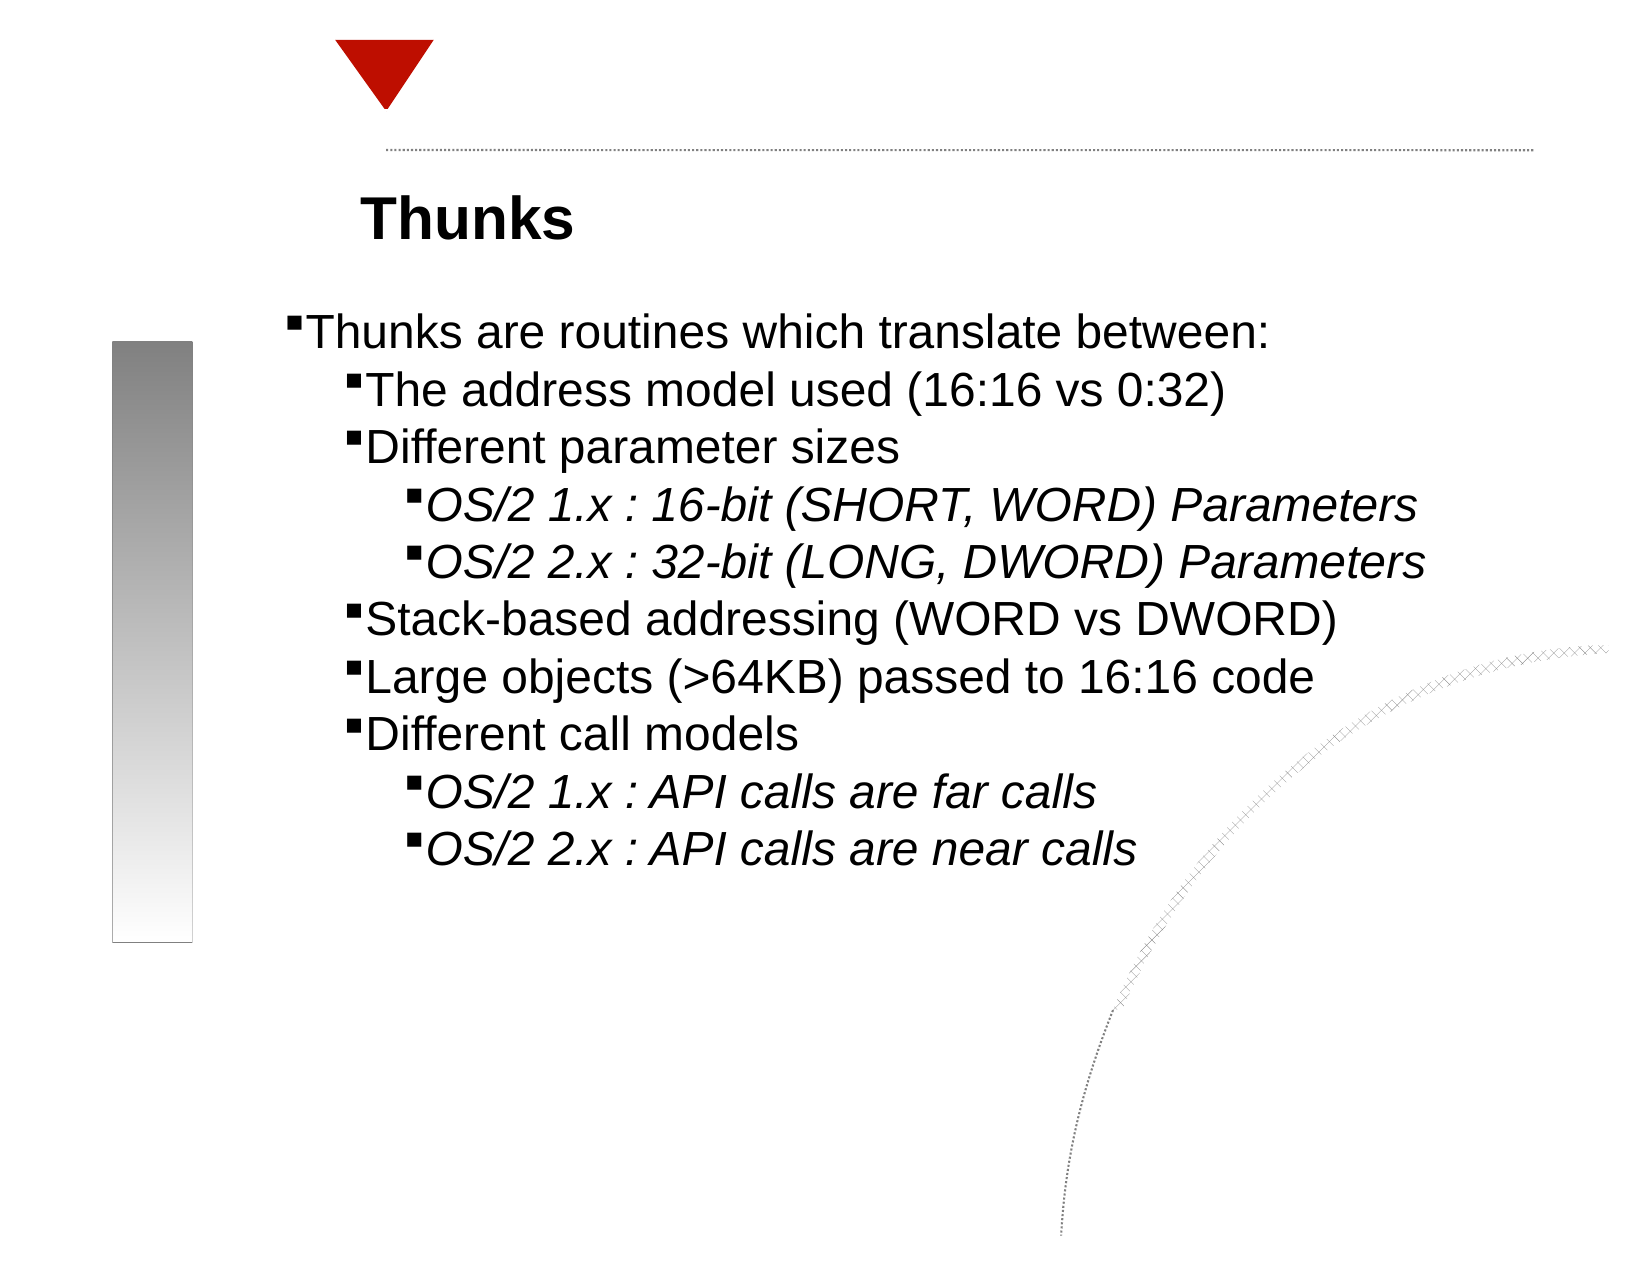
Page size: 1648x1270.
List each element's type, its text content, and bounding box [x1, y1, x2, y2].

text_box Thunks [360, 109, 1574, 300]
text_box Thunks are routines which translate between: The address model used (16:16 vs 0:32) Different parameter sizes OS/2 1.x : 16-bit (SHORT, WORD) Parameters OS/2 2.x : 32-bit (LONG, DWORD) Parameters Stack-based addressing (WORD vs DWORD) Large objects (>64KB) passed to 16:16 code Different call models OS/2 1.x : API calls are far calls OS/2 2.x : API calls are near calls [283, 300, 1582, 876]
